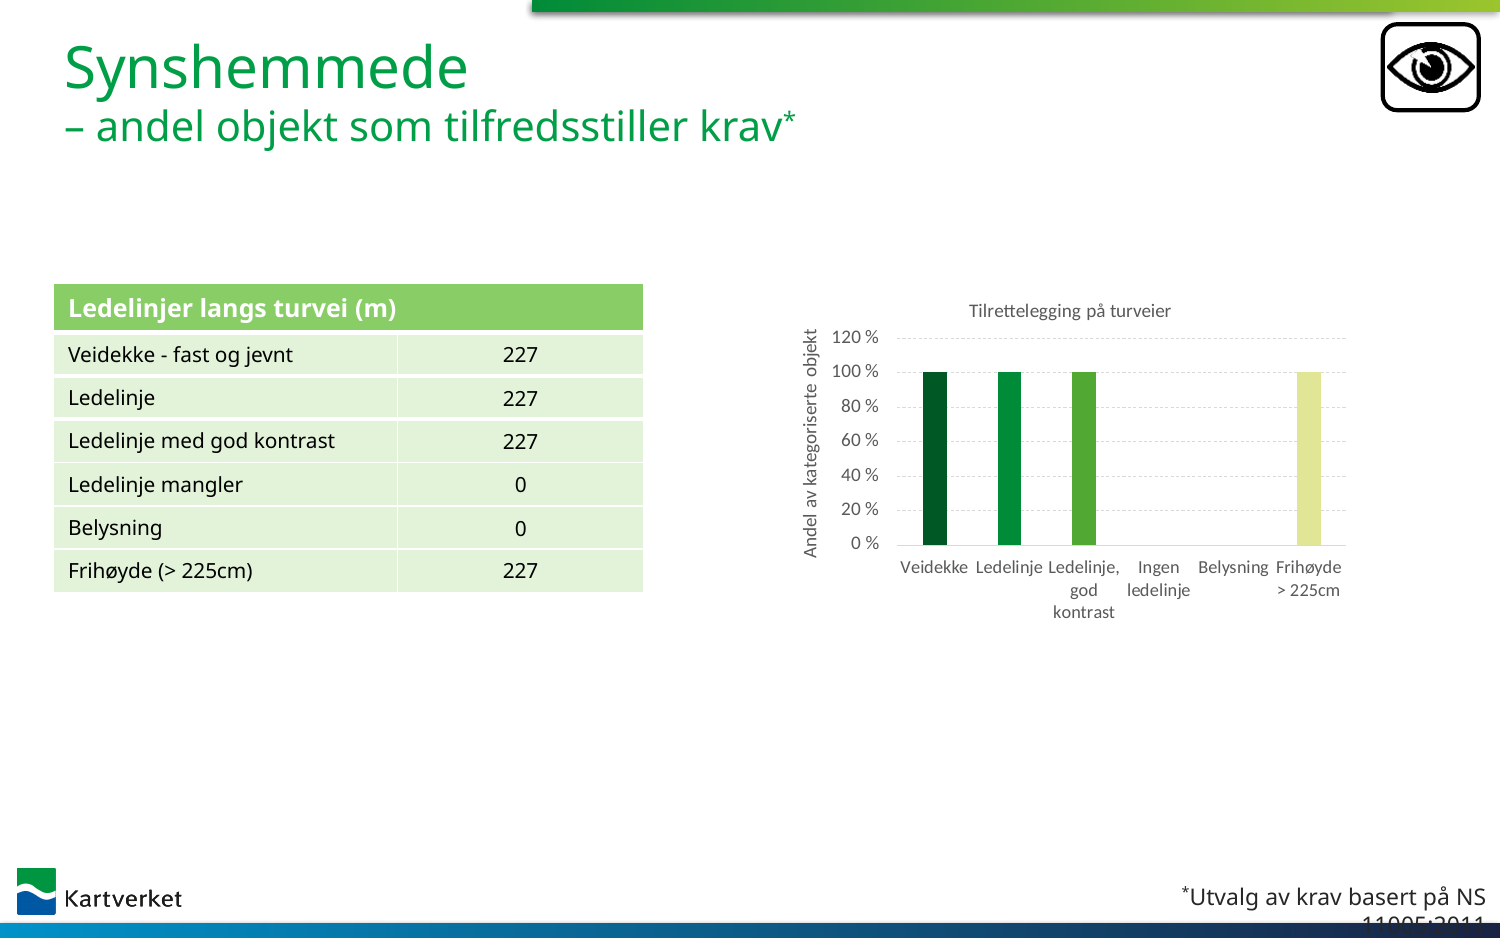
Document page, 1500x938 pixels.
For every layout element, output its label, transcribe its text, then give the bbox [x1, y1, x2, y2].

table_cell Ledelinje [54, 378, 397, 417]
table_cell 227 [398, 421, 643, 462]
table_cell 0 [398, 463, 643, 505]
table_cell 227 [398, 335, 643, 374]
table_cell Ledelinje med god kontrast [54, 421, 397, 462]
table_cell 227 [398, 378, 643, 417]
table_cell Veidekke - fast og jevnt [54, 335, 397, 374]
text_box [1382, 24, 1480, 111]
table_header Ledelinjer langs turvei (m) [54, 284, 643, 330]
picture [791, 291, 1349, 630]
table_cell Ledelinje mangler [54, 463, 397, 505]
text_box Synshemmede – andel objekt som tilfredsstiller krav* [49, 24, 1431, 158]
table_cell Belysning [54, 507, 397, 548]
text_box *Utvalg av krav basert på NS 11005:2011 [1068, 873, 1500, 938]
table_cell 227 [398, 550, 643, 592]
table_cell Frihøyde (> 225cm) [54, 550, 397, 592]
table_cell 0 [398, 507, 643, 548]
